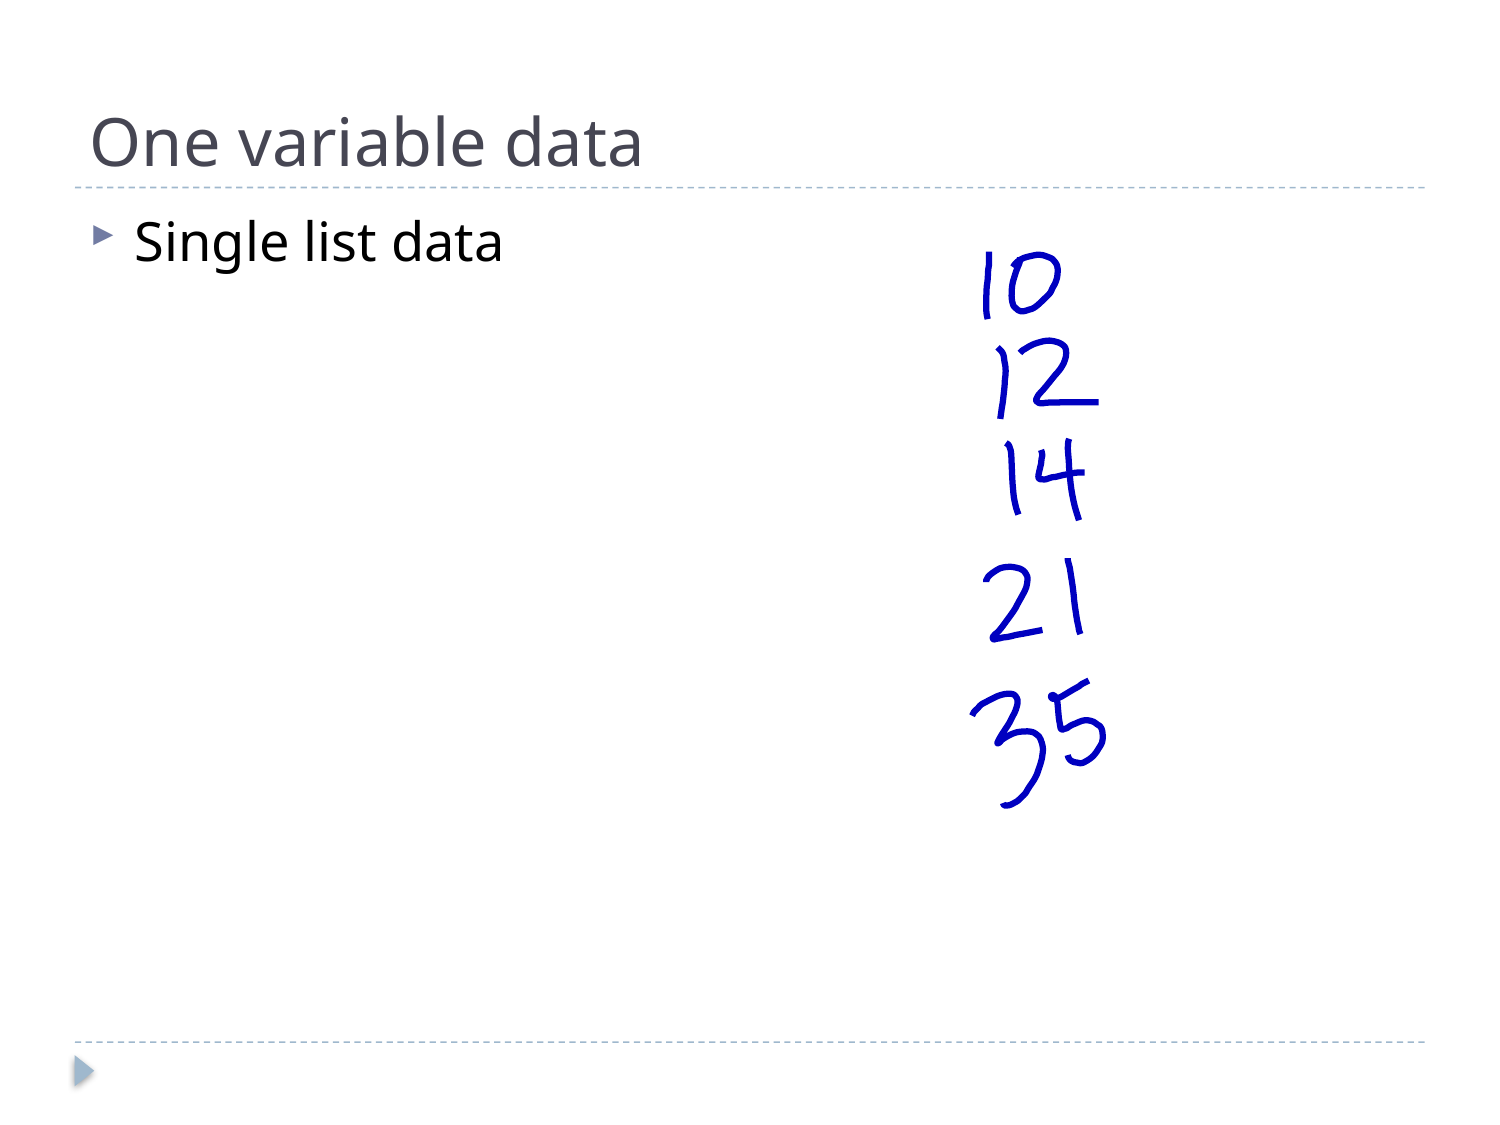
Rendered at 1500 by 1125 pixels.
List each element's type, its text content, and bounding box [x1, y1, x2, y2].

text_box [1037, 449, 1068, 481]
list Single list data [75, 200, 1425, 1010]
text_box [1019, 339, 1099, 405]
text_box [1050, 679, 1104, 764]
text_box [1067, 558, 1082, 635]
title One variable data [75, 24, 1425, 188]
text_box [985, 251, 990, 320]
text_box [1073, 466, 1085, 474]
text_box [1010, 253, 1059, 313]
text_box [971, 692, 1044, 807]
text_box [1067, 438, 1080, 521]
text_box [1005, 442, 1020, 515]
text_box [996, 346, 1007, 420]
text_box [985, 566, 1043, 641]
